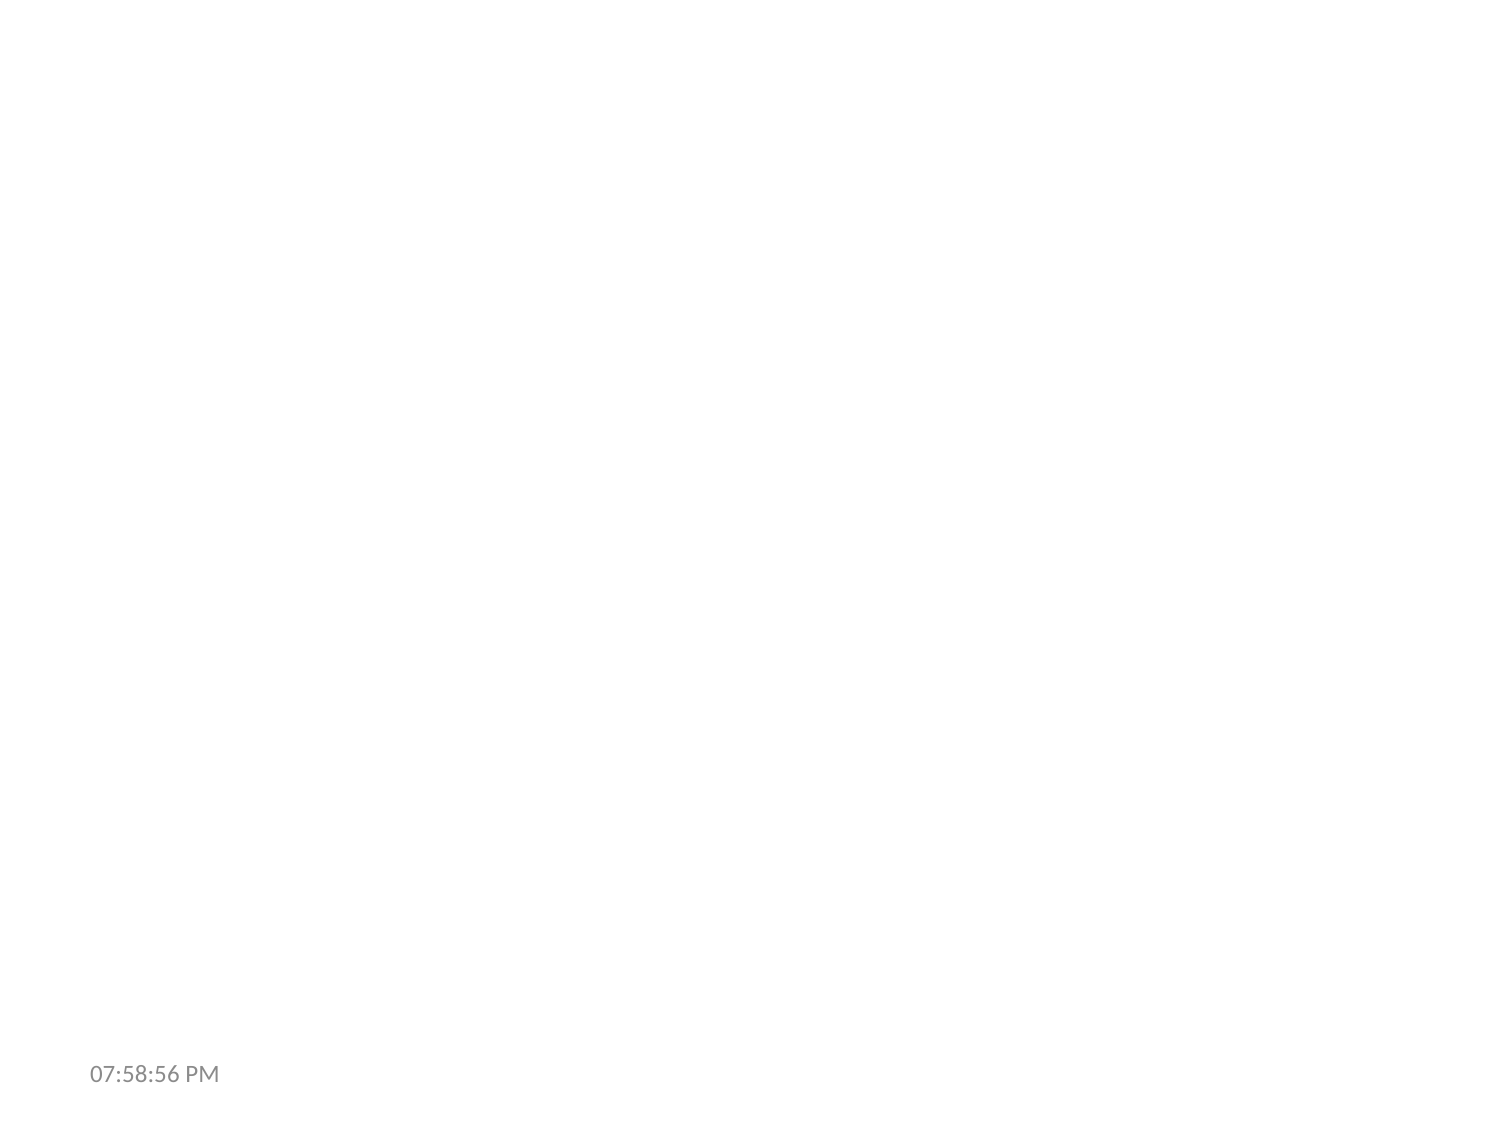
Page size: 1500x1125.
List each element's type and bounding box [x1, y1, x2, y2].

slide_number [75, 1042, 425, 1103]
